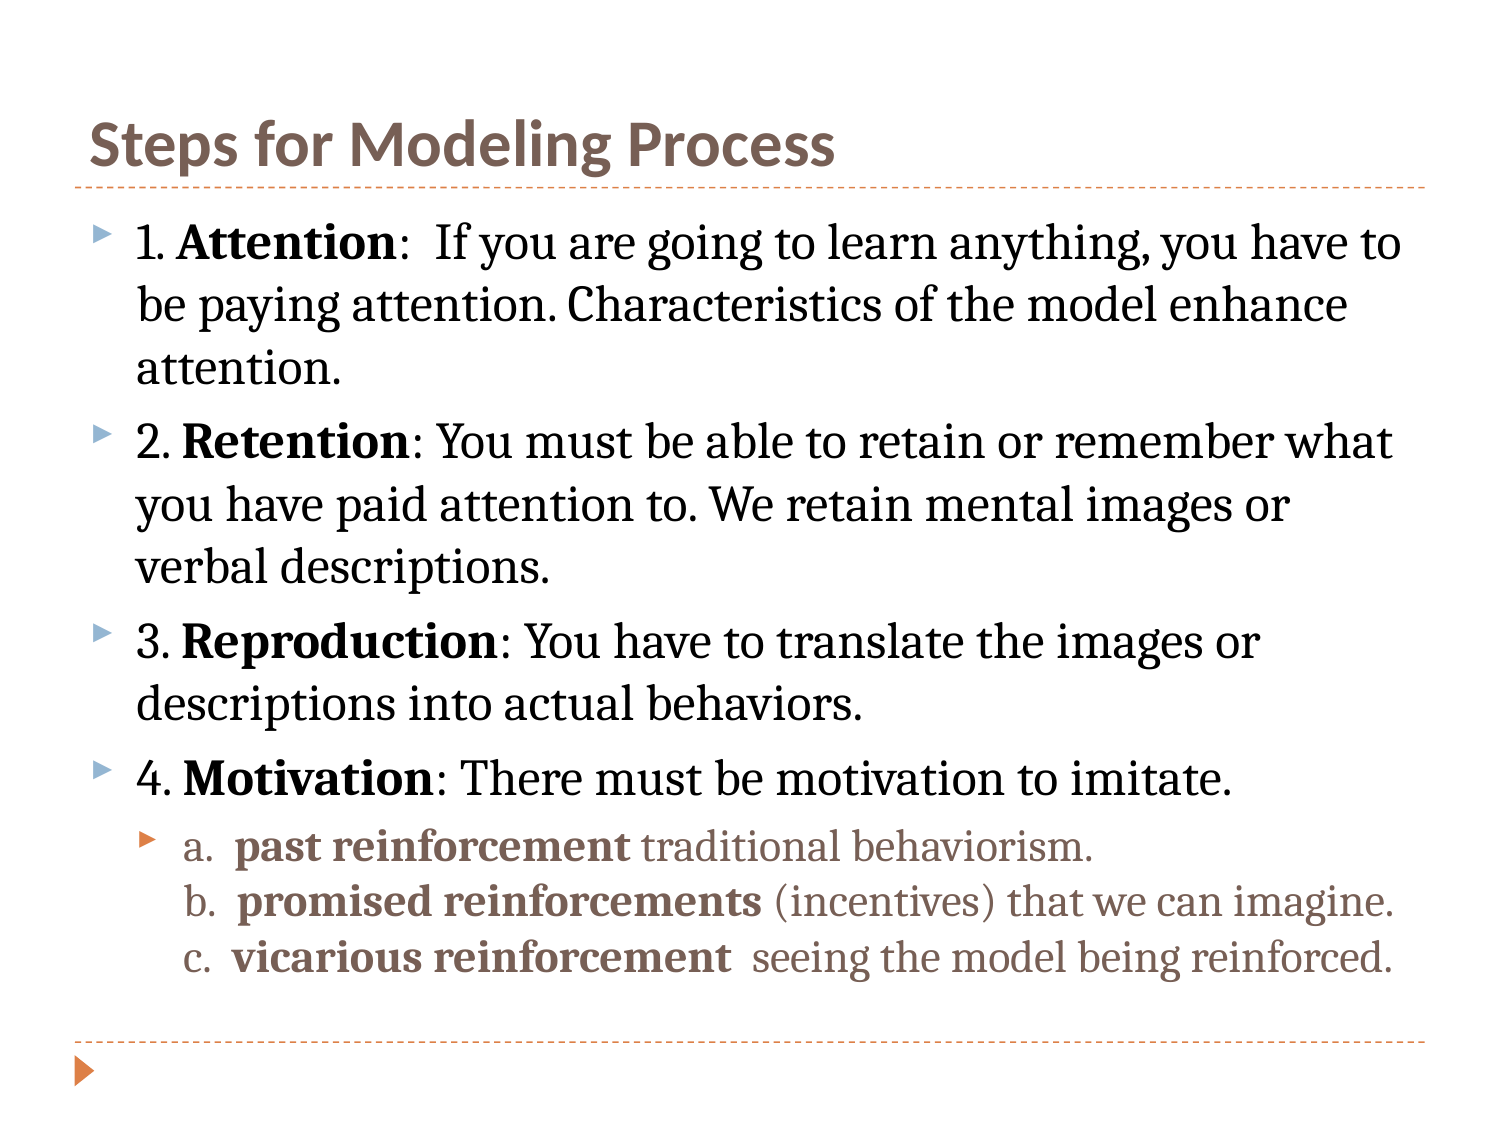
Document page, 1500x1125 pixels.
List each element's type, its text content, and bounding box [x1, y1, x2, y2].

list 1. Attention: If you are going to learn anything, you have to be paying attention. Characteristics of the model enhance attention. 2. Retention: You must be able to retain or remember what you have paid attention to. We retain mental images or verbal descriptions. 3. Reproduction: You have to translate the images or descriptions into actual behaviors. 4. Motivation: There must be motivation to imitate. a. past reinforcement traditional behaviorism. b. promised reinforcements (incentives) that we can imagine. c. vicarious reinforcement seeing the model being reinforced. [75, 200, 1425, 1010]
title Steps for Modeling Process [75, 24, 1425, 188]
